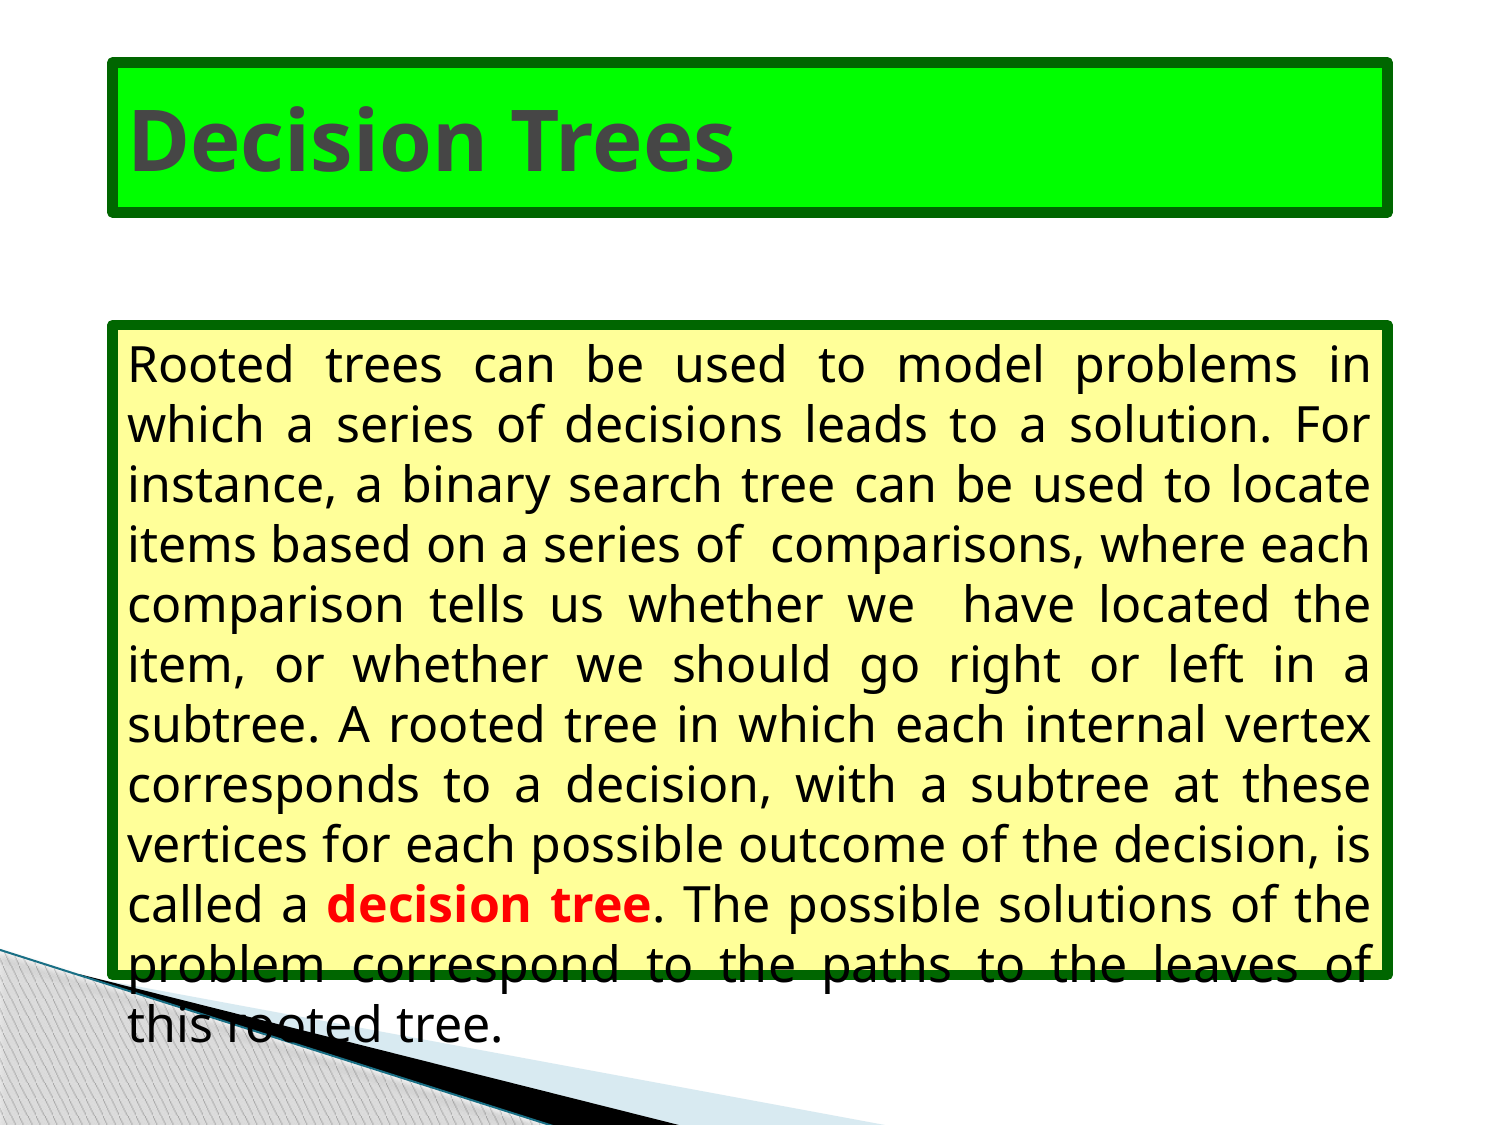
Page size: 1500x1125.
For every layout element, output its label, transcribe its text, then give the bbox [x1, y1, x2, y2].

title Decision Trees [112, 62, 1388, 213]
list Rooted trees can be used to model problems in which a series of decisions leads to a solution. For instance, a binary search tree can be used to locate items based on a series of comparisons, where each comparison tells us whether we have located the item, or whether we should go right or left in a subtree. A rooted tree in which each internal vertex corresponds to a decision, with a subtree at these vertices for each possible outcome of the decision, is called a decision tree. The possible solutions of the problem correspond to the paths to the leaves of this rooted tree. [112, 324, 1388, 975]
